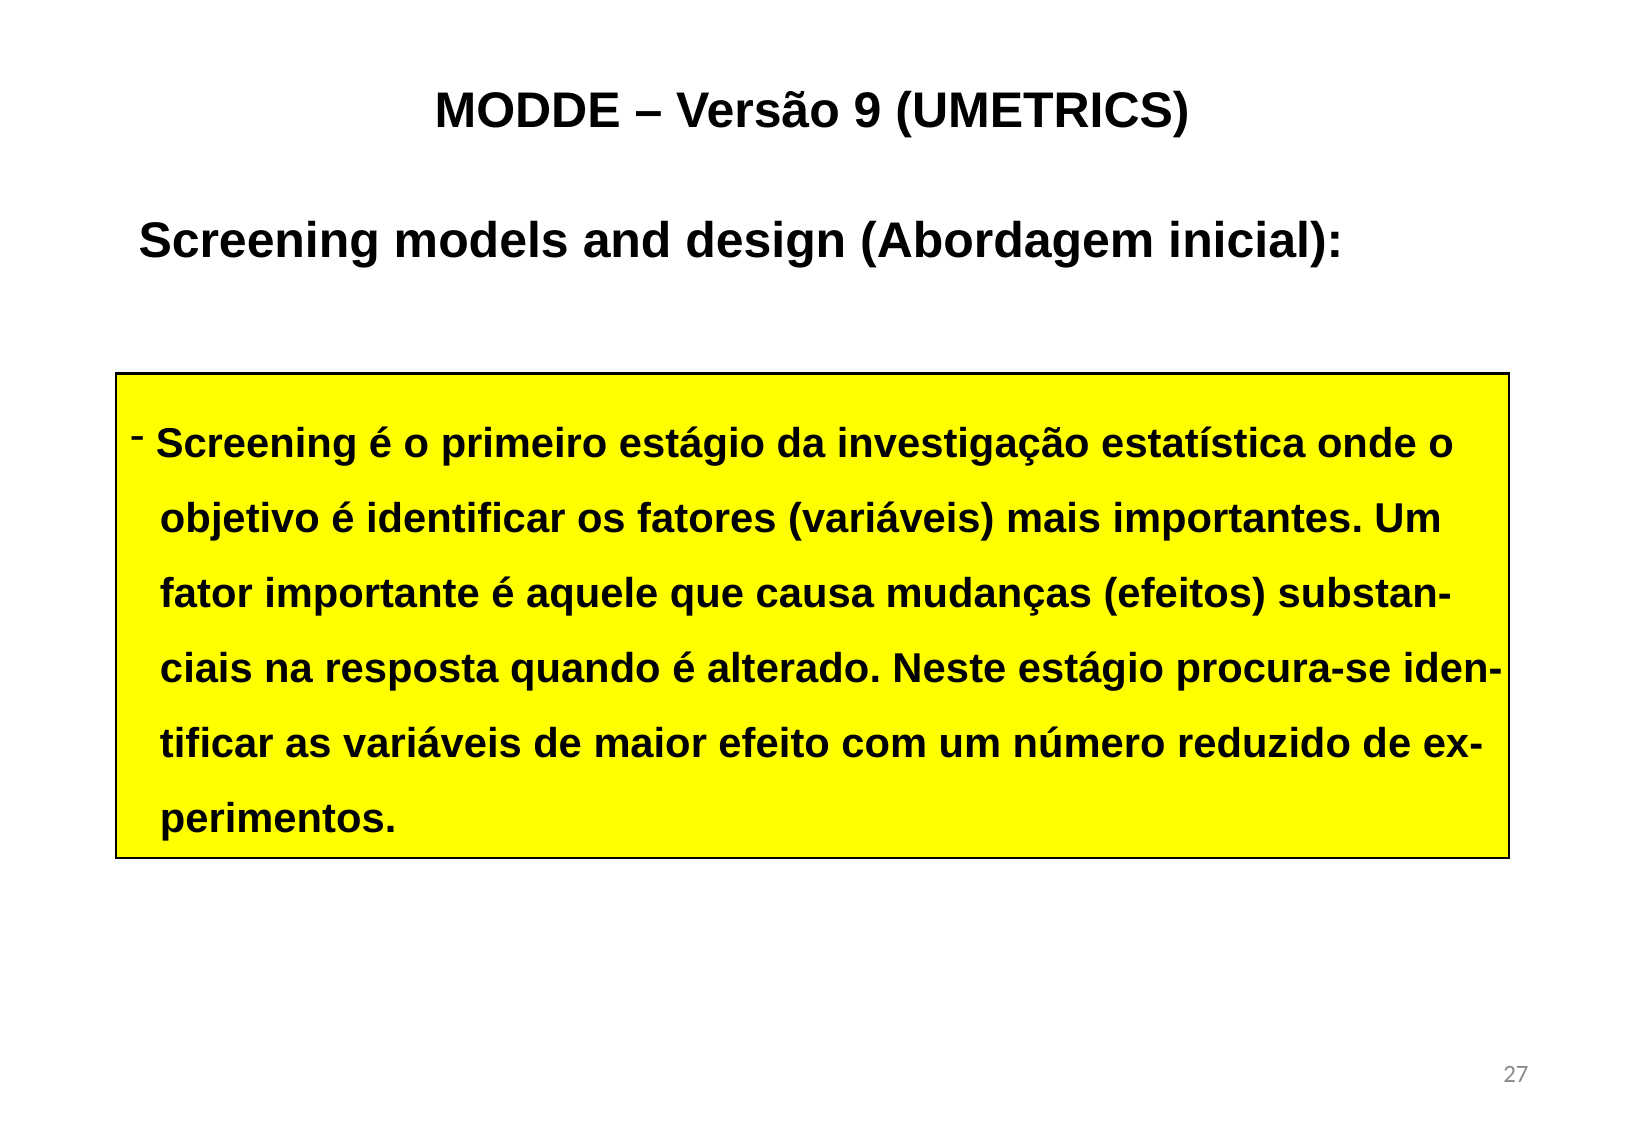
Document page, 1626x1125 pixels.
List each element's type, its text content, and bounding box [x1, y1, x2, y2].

slide_number 27 [1164, 1042, 1544, 1103]
text_box Screening models and design (Abordagem inicial): [115, 196, 1368, 279]
text_box MODDE – Versão 9 (UMETRICS) [428, 66, 1197, 149]
text_box Screening é o primeiro estágio da investigação estatística onde o objetivo é identificar os fatores (variáveis) mais importantes. Um fator importante é aquele que causa mudanças (efeitos) substan- ciais na resposta quando é alterado. Neste estágio procura-se iden- tificar as variáveis de maior efeito com um número reduzido de ex- perimentos. [115, 373, 1510, 858]
